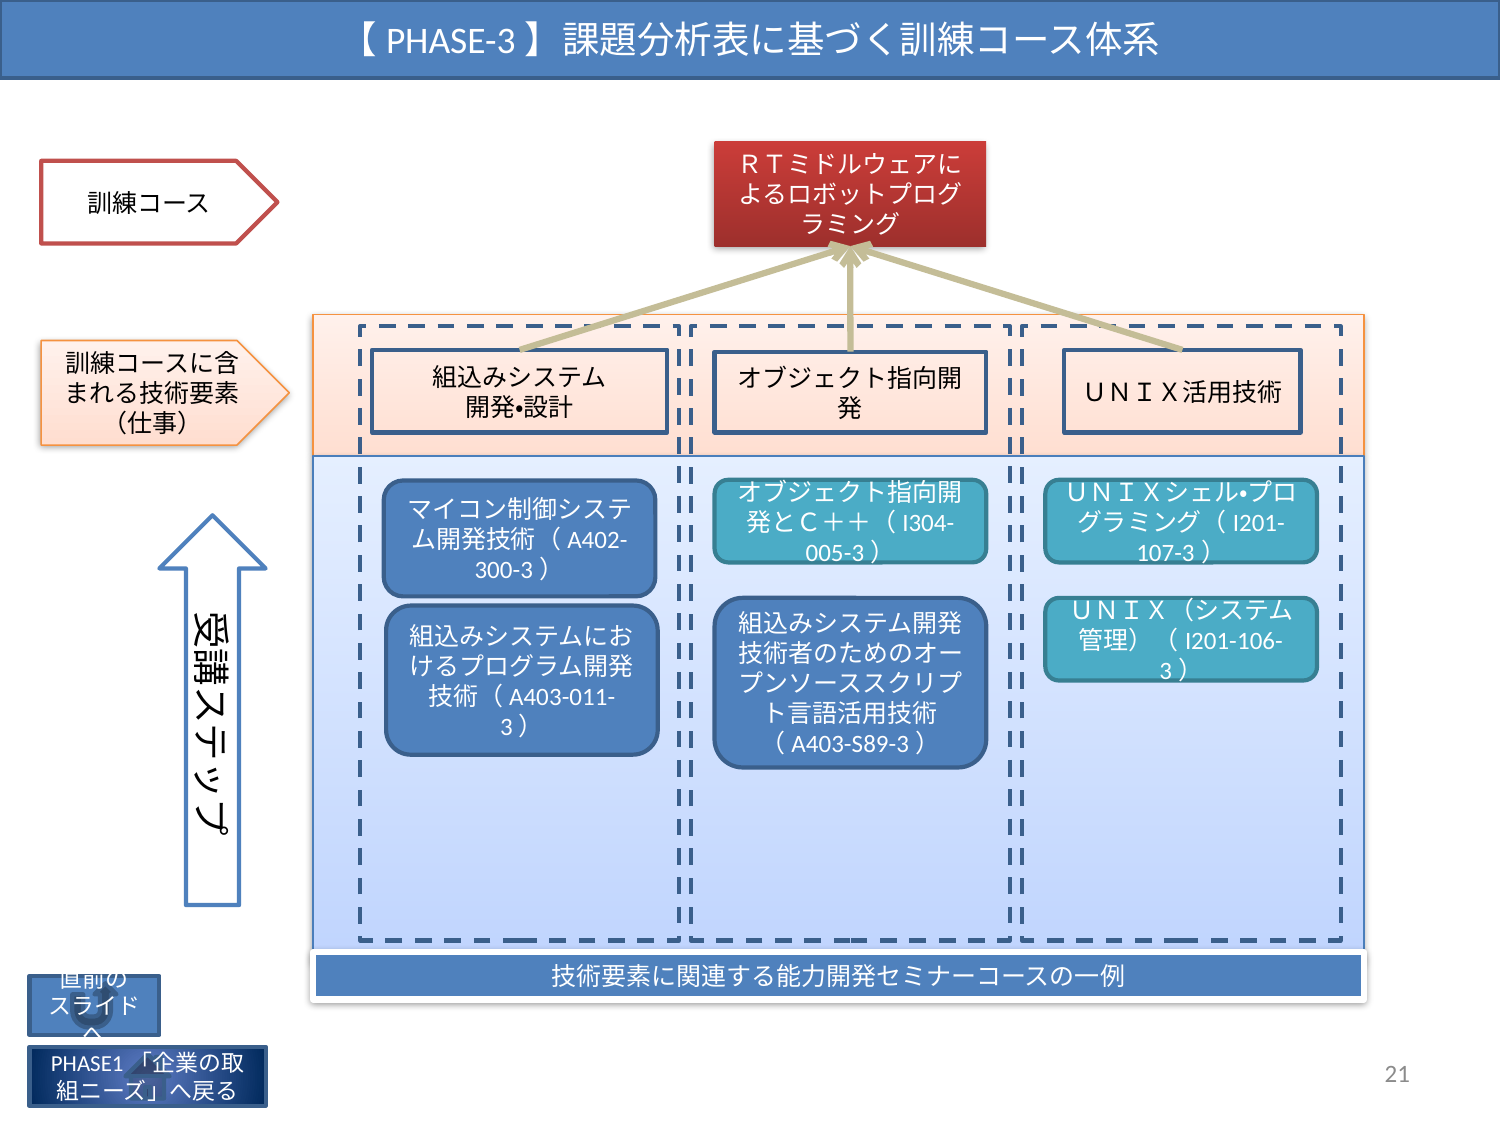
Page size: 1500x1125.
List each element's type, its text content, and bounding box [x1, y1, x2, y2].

text_box PHASE1「企業の取組ニーズ」へ戻る [27, 1045, 268, 1108]
text_box 訓練コースに含まれる技術要素 （仕事） [40, 339, 290, 446]
text_box [680, 358, 690, 454]
text_box 受講ステップ [157, 513, 268, 908]
text_box [1020, 324, 1343, 943]
text_box 訓練コース [39, 158, 280, 246]
text_box [1010, 358, 1021, 454]
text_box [519, 231, 849, 350]
text_box [1188, 314, 1365, 455]
text_box 直前の スライドへ [27, 974, 161, 1037]
text_box 【PHASE-3】課題分析表に基づく訓練コース体系 [0, 0, 1500, 80]
text_box ＵＮＩＸシェル・プログラミング（I201-107-3） [1043, 477, 1320, 565]
text_box ＲＴミドルウェアによるロボットプログラミング [714, 141, 987, 230]
text_box 技術要素に関連する能力開発セミナーコースの一例 [310, 949, 1367, 1003]
text_box オブジェクト指向開発とＣ＋＋（I304-005-3） [712, 477, 989, 565]
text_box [850, 231, 1183, 350]
text_box [689, 358, 1012, 943]
text_box [312, 314, 514, 455]
text_box [312, 455, 1365, 948]
slide_number 21 [1074, 1042, 1425, 1103]
text_box ＵＮＩＸ（システム管理）（I201-106-3） [1043, 595, 1320, 683]
text_box 組込みシステム開発技術者のためのオープンソーススクリプト言語活用技術 （A403-S89-3） [712, 595, 989, 770]
text_box [358, 324, 681, 943]
